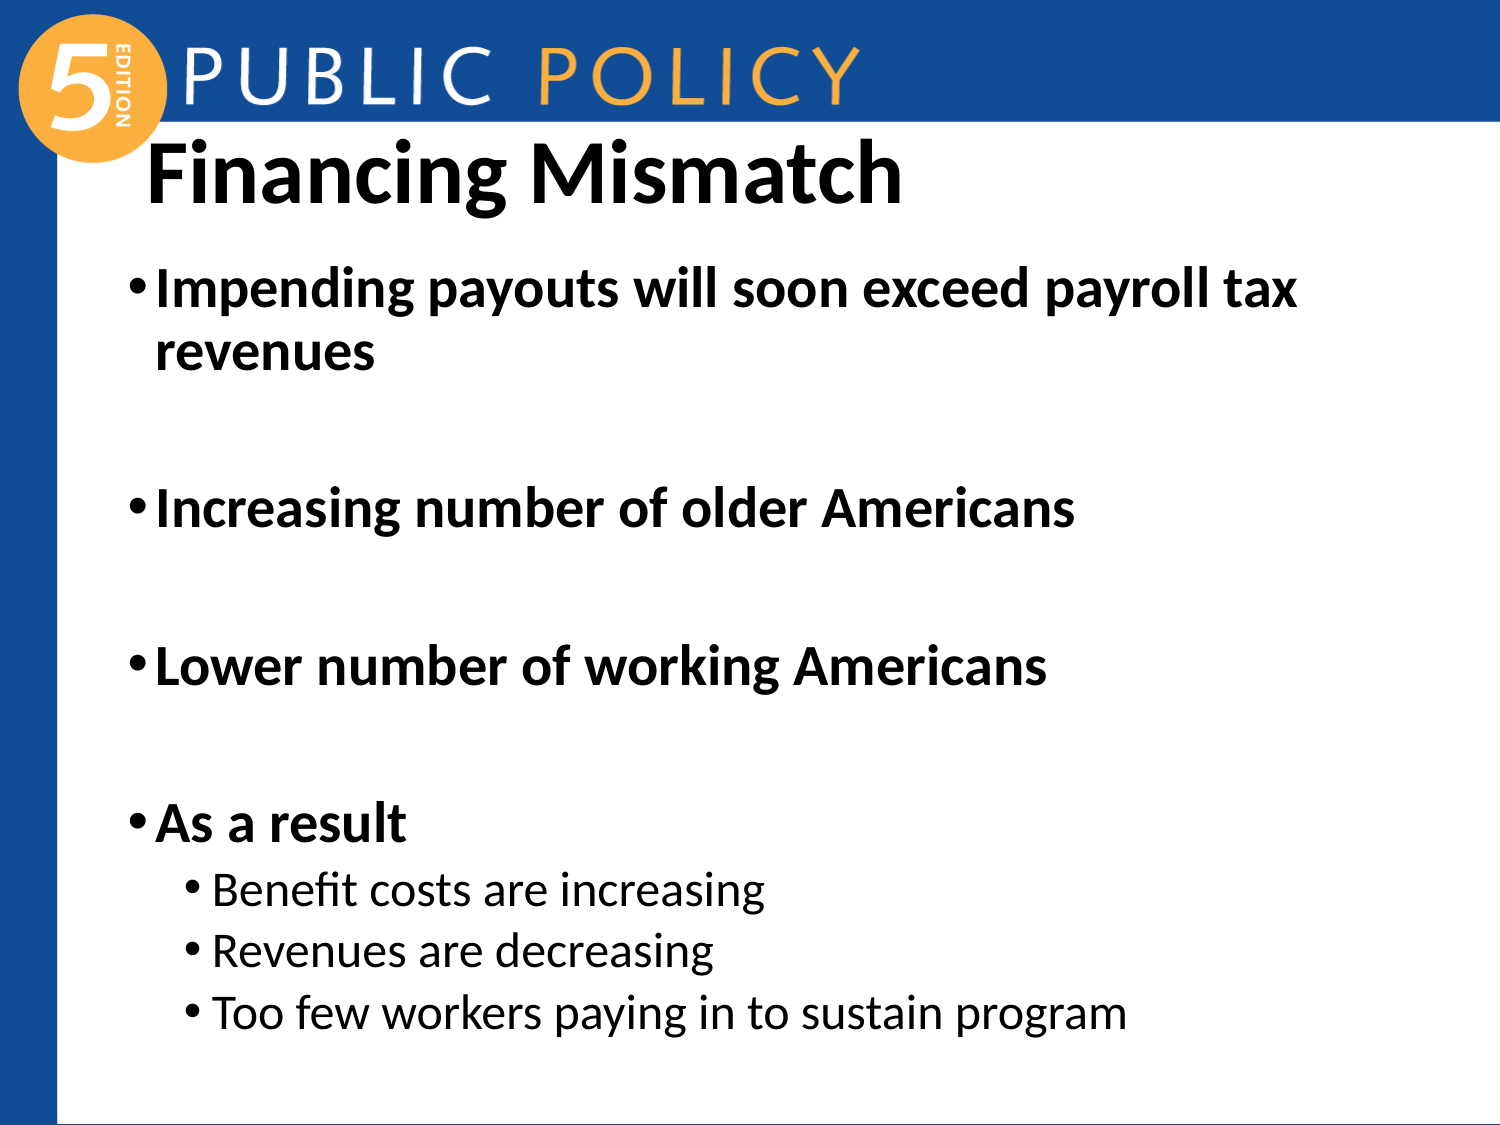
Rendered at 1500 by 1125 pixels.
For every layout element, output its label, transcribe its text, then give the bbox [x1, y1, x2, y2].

picture [0, 0, 1500, 1125]
list Impending payouts will soon exceed payroll tax revenues Increasing number of older Americans Lower number of working Americans As a result Benefit costs are increasing Revenues are decreasing Too few workers paying in to sustain program [112, 249, 1400, 1063]
title Financing Mismatch [131, 70, 1426, 288]
